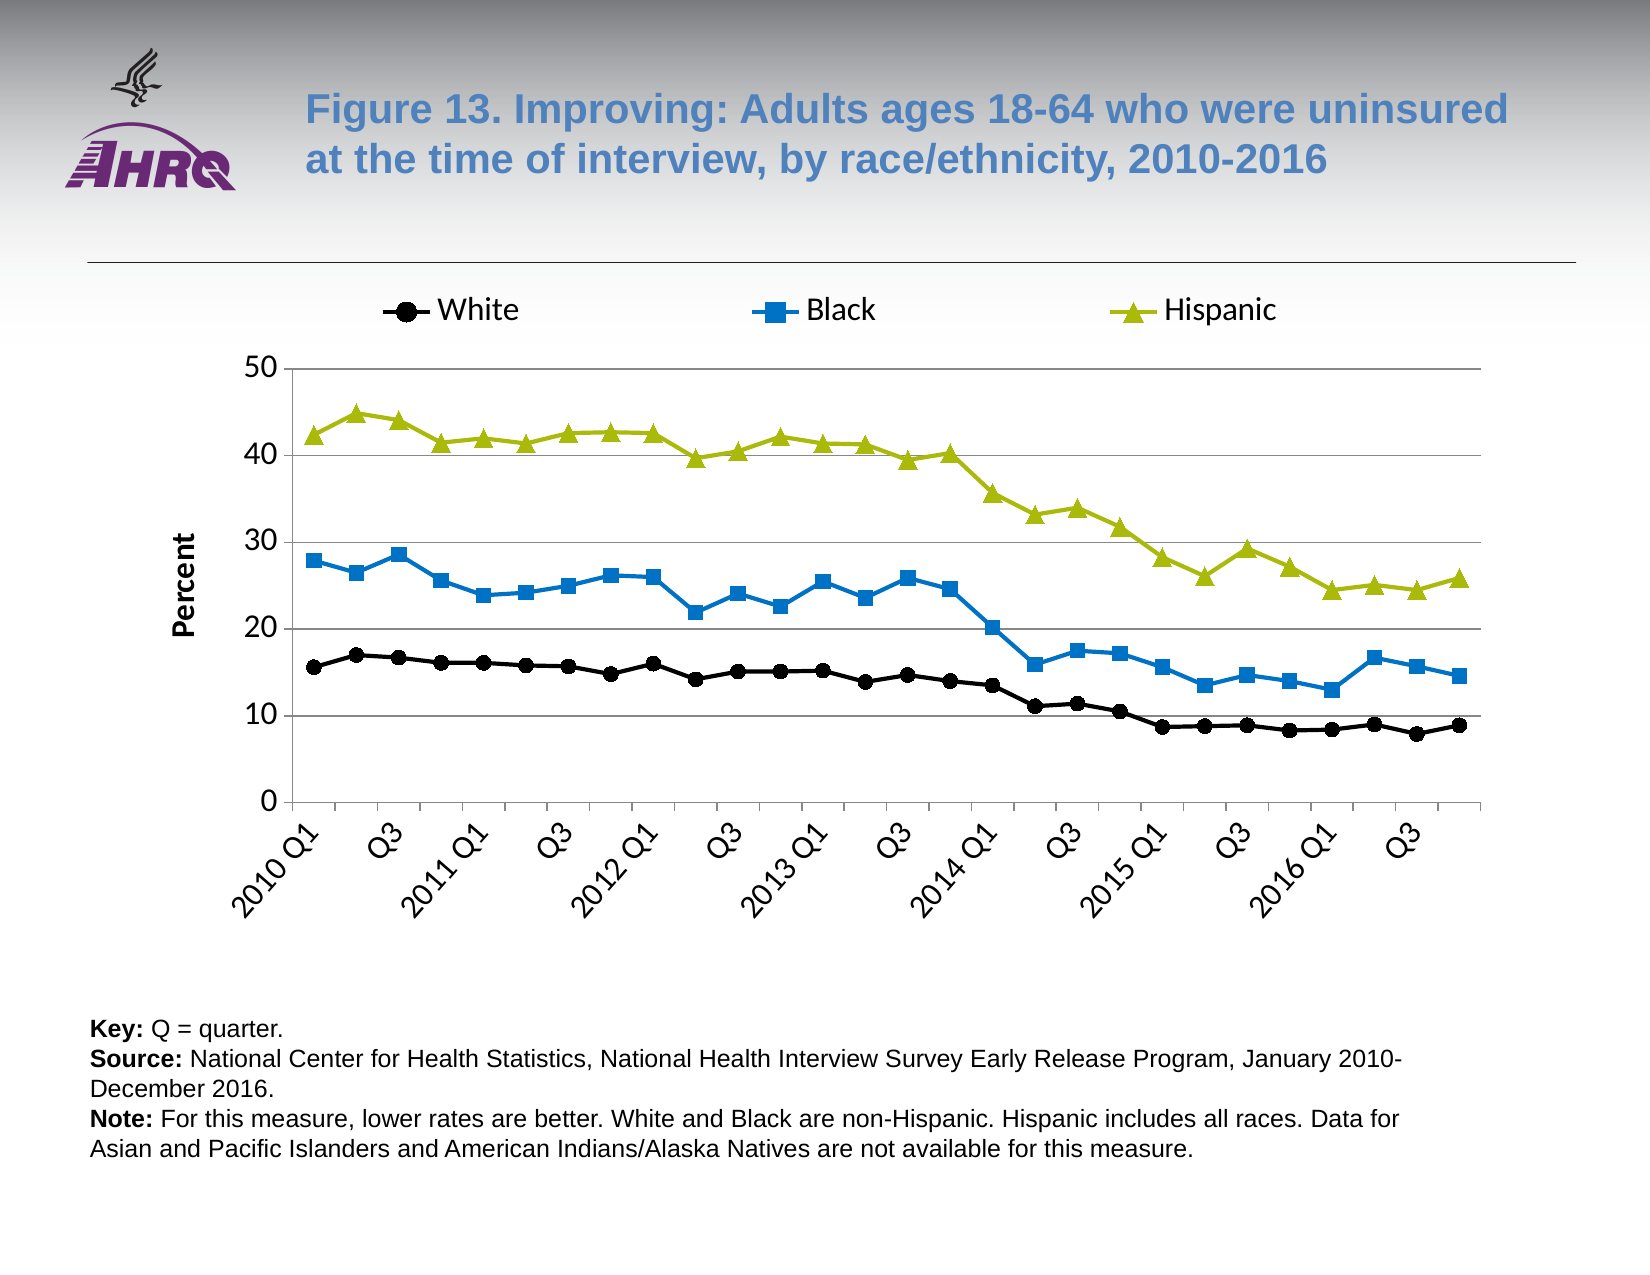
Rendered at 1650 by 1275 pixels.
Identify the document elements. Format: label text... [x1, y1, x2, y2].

text_box Key: Q = quarter. Source: National Center for Health Statistics, National Health Interview Survey Early Release Program, January 2010-December 2016. Note: For this measure, lower rates are better. White and Black are non-Hispanic. Hispanic includes all races. Data for Asian and Pacific Islanders and American Indians/Alaska Natives are not available for this measure. [74, 1005, 1485, 1170]
chart [149, 269, 1501, 946]
title Figure 13. Improving: Adults ages 18-64 who were uninsured at the time of interview, by race/ethnicity, 2010-2016 [288, 51, 1568, 213]
picture [0, 0, 1650, 1275]
